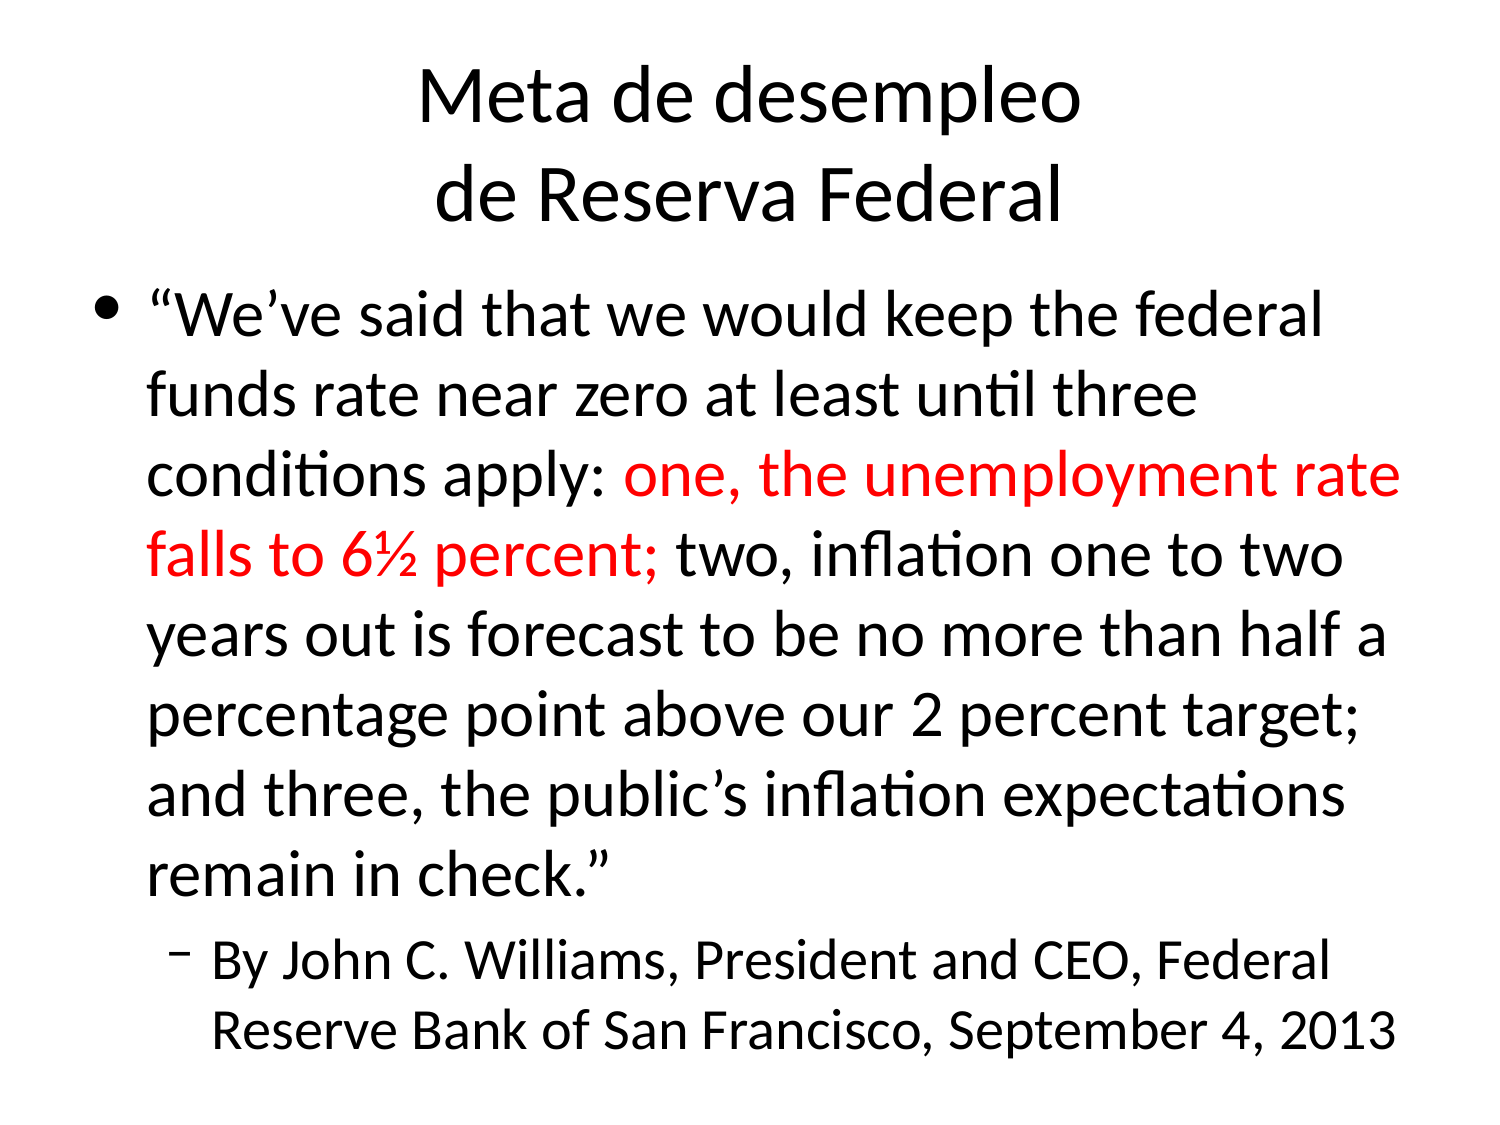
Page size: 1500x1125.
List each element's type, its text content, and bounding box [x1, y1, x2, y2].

list “We’ve said that we would keep the federal funds rate near zero at least until three conditions apply: one, the unemployment rate falls to 6½ percent; two, inflation one to two years out is forecast to be no more than half a percentage point above our 2 percent target; and three, the public’s inflation expectations remain in check.” By John C. Williams, President and CEO, Federal Reserve Bank of San Francisco, September 4, 2013 [75, 262, 1425, 1005]
title Meta de desempleo de Reserva Federal [75, 45, 1425, 233]
